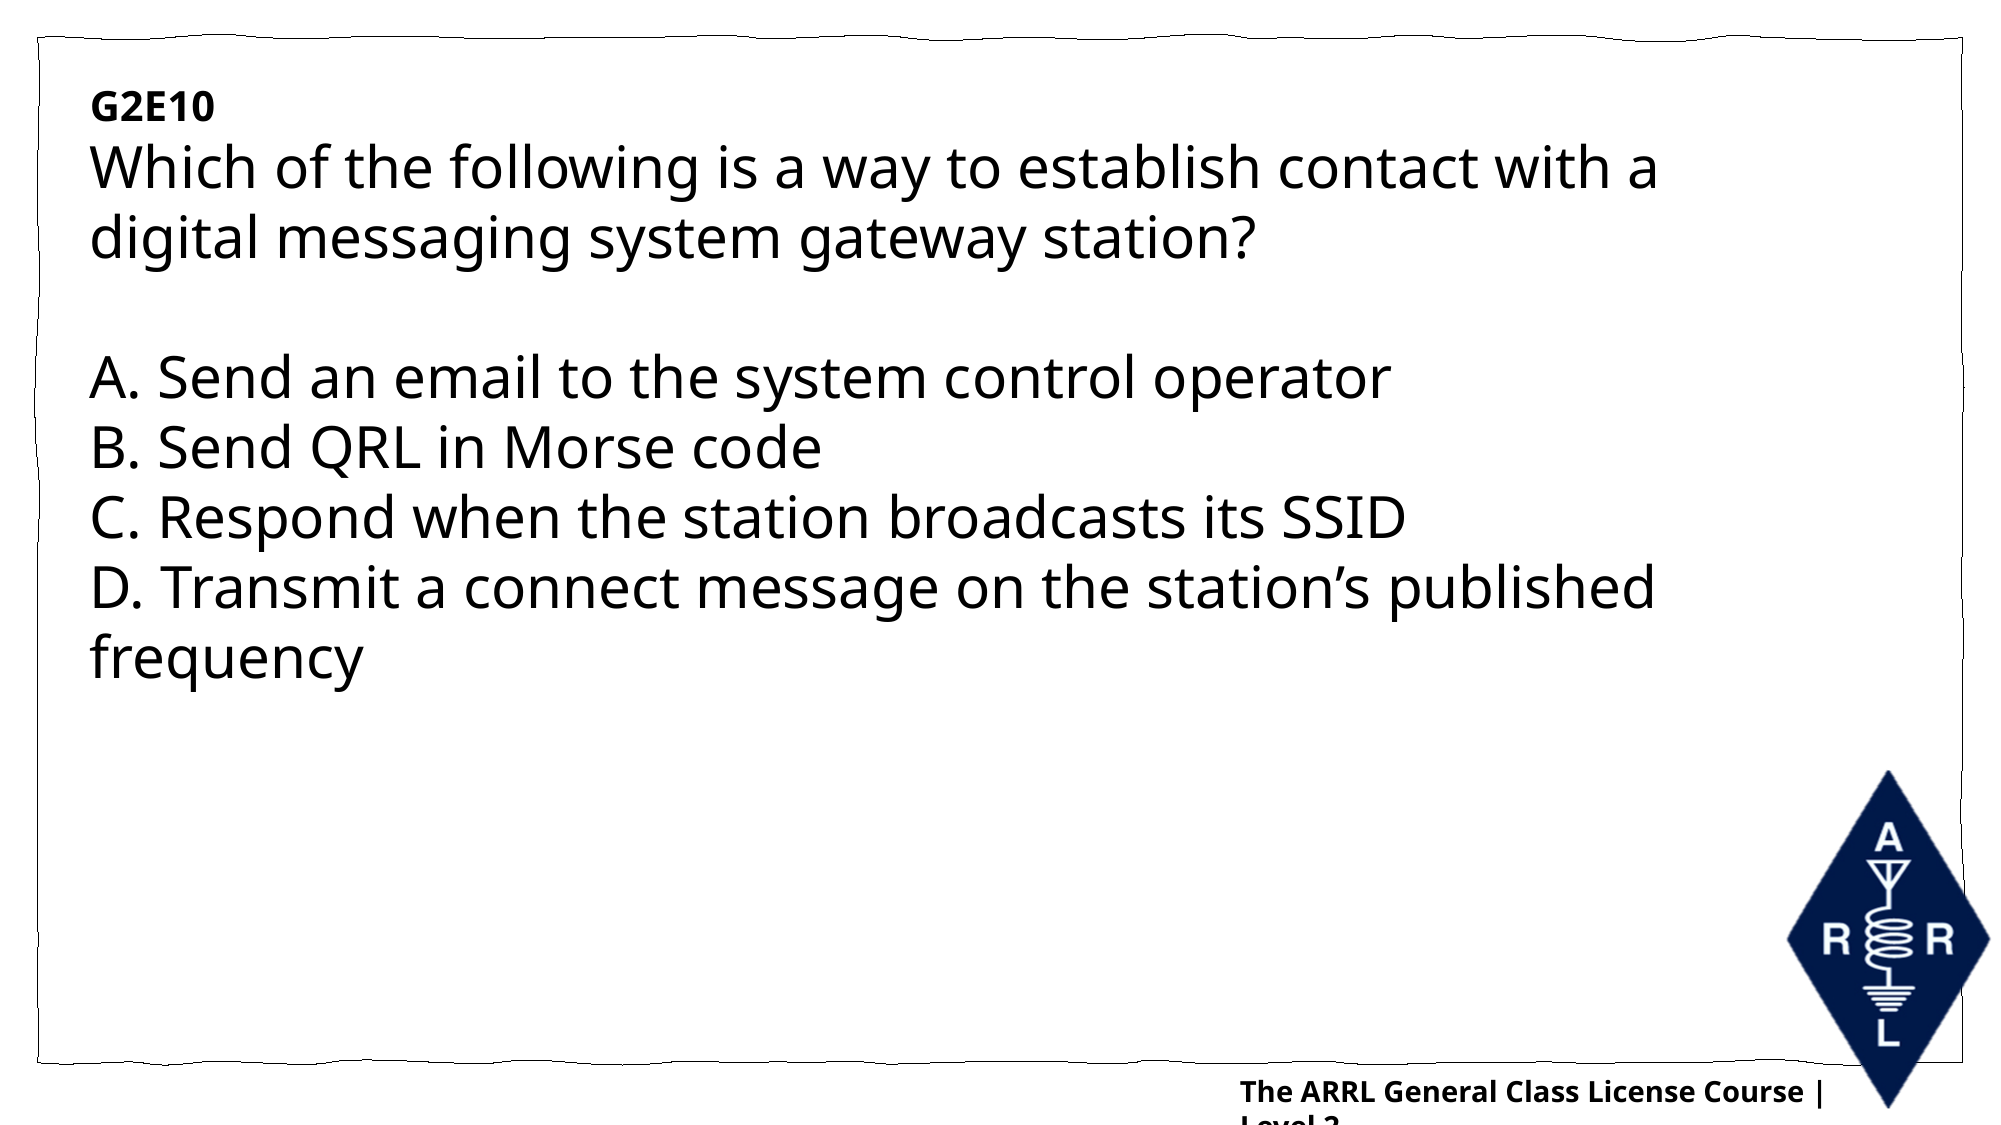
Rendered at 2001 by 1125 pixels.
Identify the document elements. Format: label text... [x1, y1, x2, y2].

text_box G2E10 Which of the following is a way to establish contact with a digital messaging system gateway station? A. Send an email to the system control operator B. Send QRL in Morse code C. Respond when the station broadcasts its SSID D. Transmit a connect message on the station’s published frequency [75, 72, 1850, 698]
picture [1773, 752, 1999, 1125]
